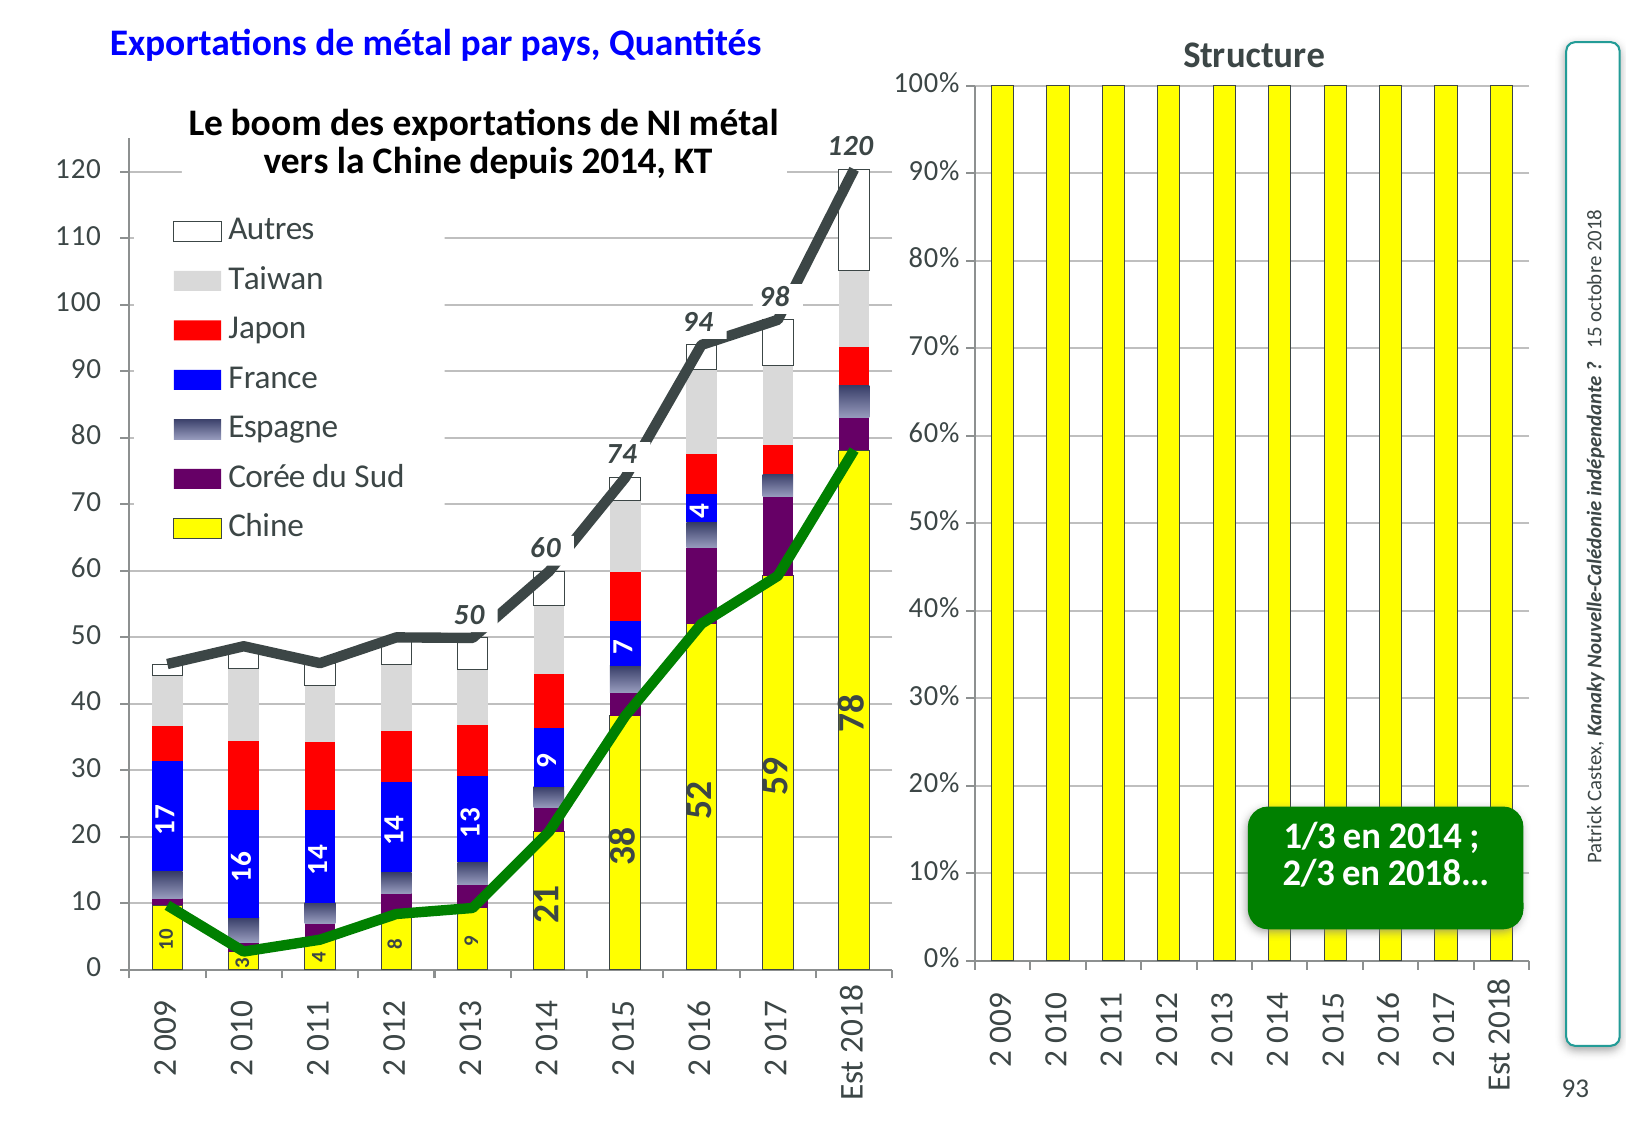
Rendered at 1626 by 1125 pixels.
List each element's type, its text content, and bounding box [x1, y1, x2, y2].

chart [892, 27, 1541, 1103]
chart [33, 95, 889, 1103]
text_box Exportations de métal par pays, Quantités [95, 11, 924, 92]
